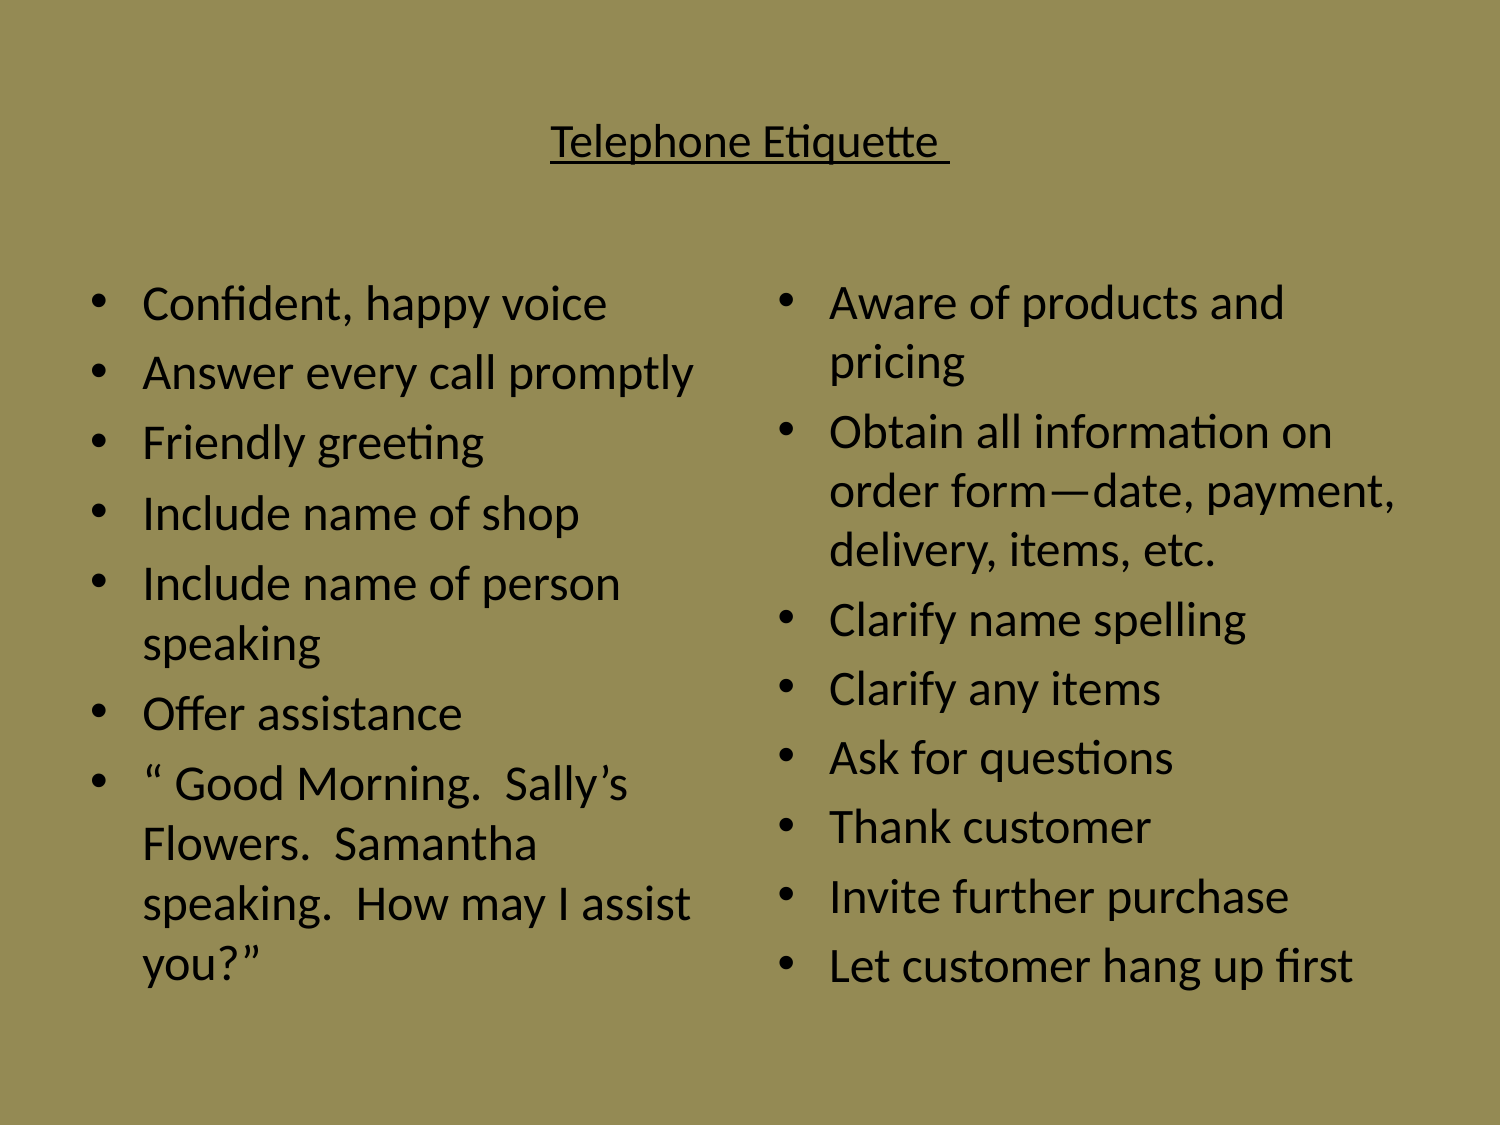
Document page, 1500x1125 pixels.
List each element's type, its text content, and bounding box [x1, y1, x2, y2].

list Aware of products and pricing Obtain all information on order form—date, payment, delivery, items, etc. Clarify name spelling Clarify any items Ask for questions Thank customer Invite further purchase Let customer hang up first [762, 262, 1425, 1005]
title Telephone Etiquette [75, 45, 1425, 233]
list Confident, happy voice Answer every call promptly Friendly greeting Include name of shop Include name of person speaking Offer assistance “ Good Morning. Sally’s Flowers. Samantha speaking. How may I assist you?” [75, 262, 738, 1005]
